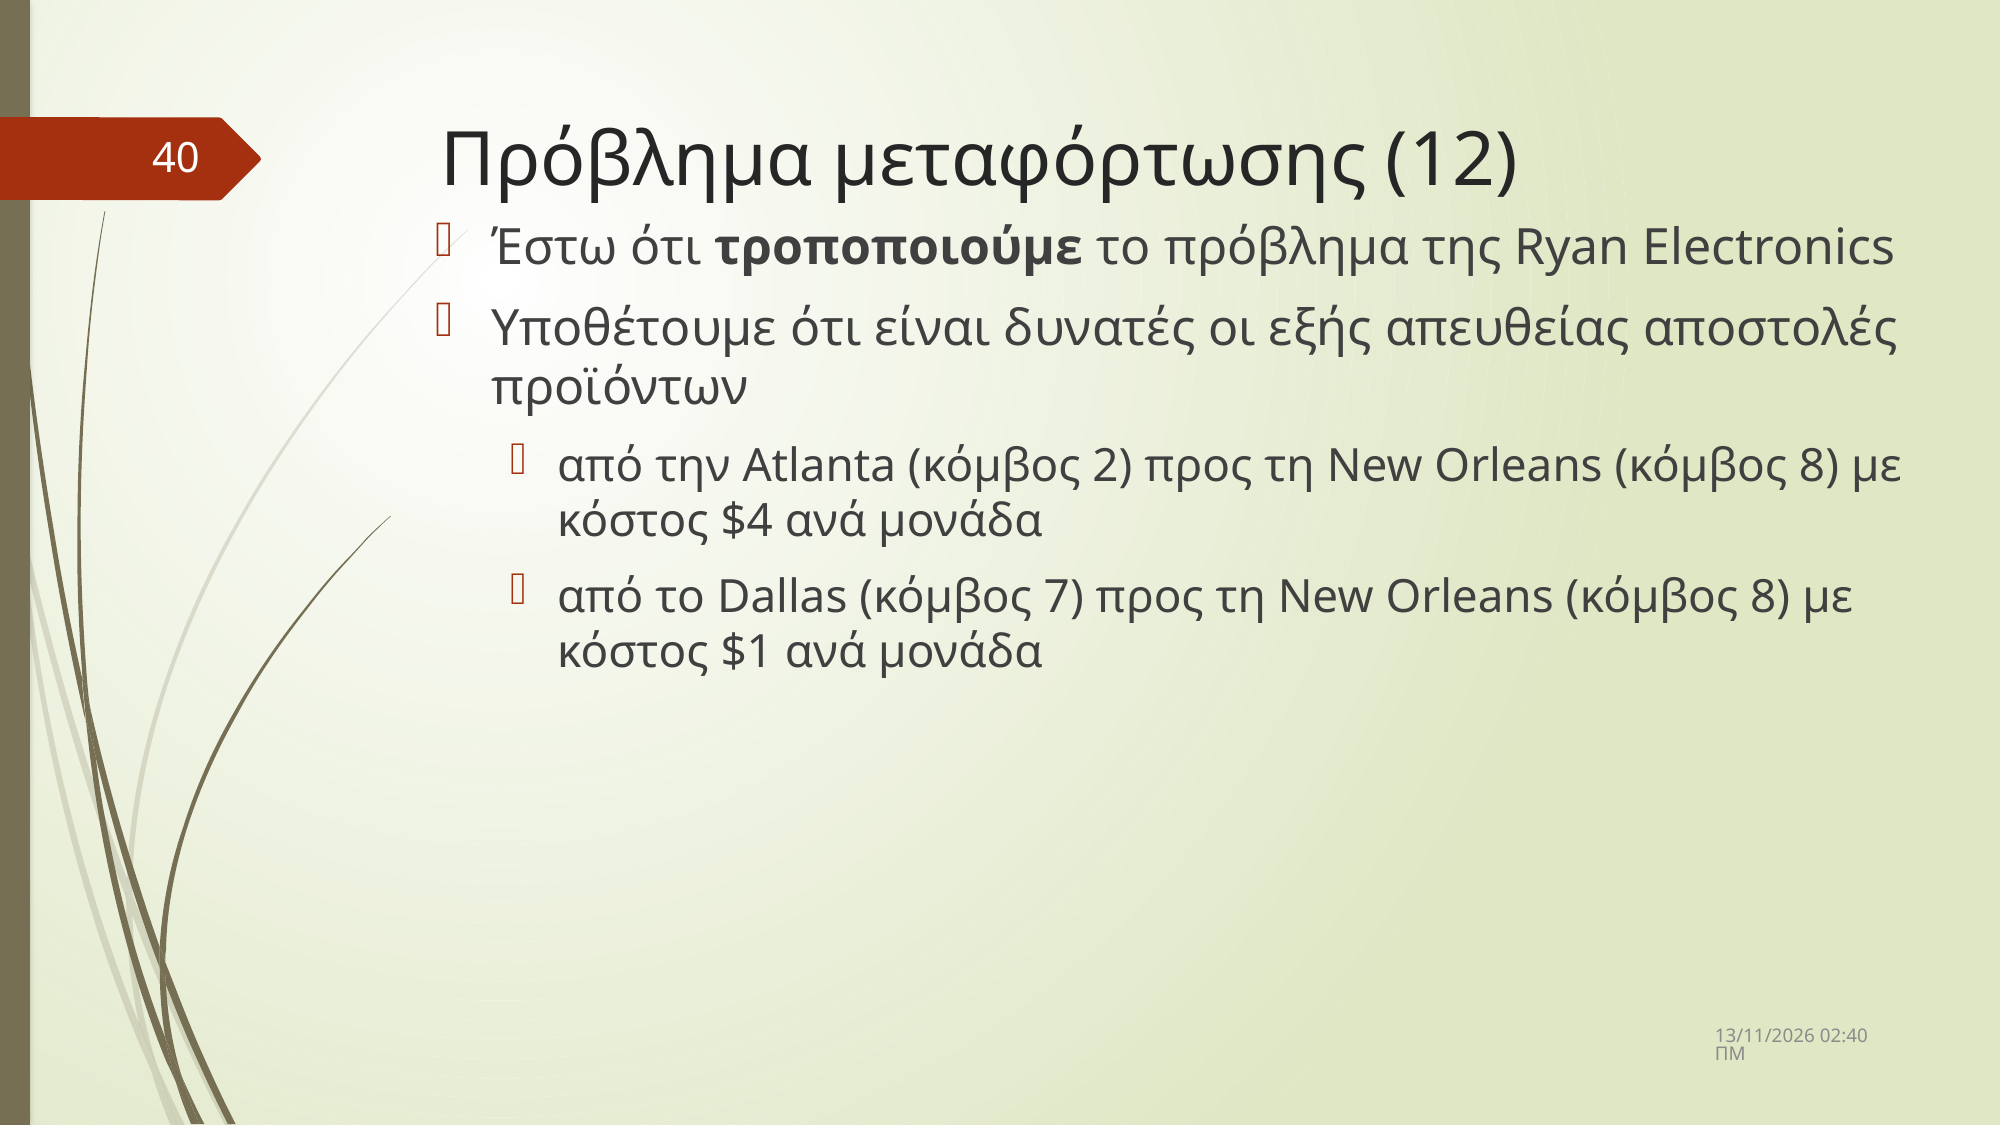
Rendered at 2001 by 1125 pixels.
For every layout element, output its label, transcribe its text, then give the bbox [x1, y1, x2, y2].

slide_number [1699, 1005, 1888, 1067]
slide_number 40 [87, 129, 216, 190]
title Πρόβλημα μεταφόρτωσης (12) [425, 102, 1888, 206]
list Έστω ότι τροποποιούμε το πρόβλημα της Ryan Electronics Υποθέτουμε ότι είναι δυνατές οι εξής απευθείας αποστολές προϊόντων από την Atlanta (κόμβος 2) προς τη New Orleans (κόμβος 8) με κόστος $4 ανά μονάδα από το Dallas (κόμβος 7) προς τη New Orleans (κόμβος 8) με κόστος $1 ανά μονάδα [420, 206, 1996, 1121]
